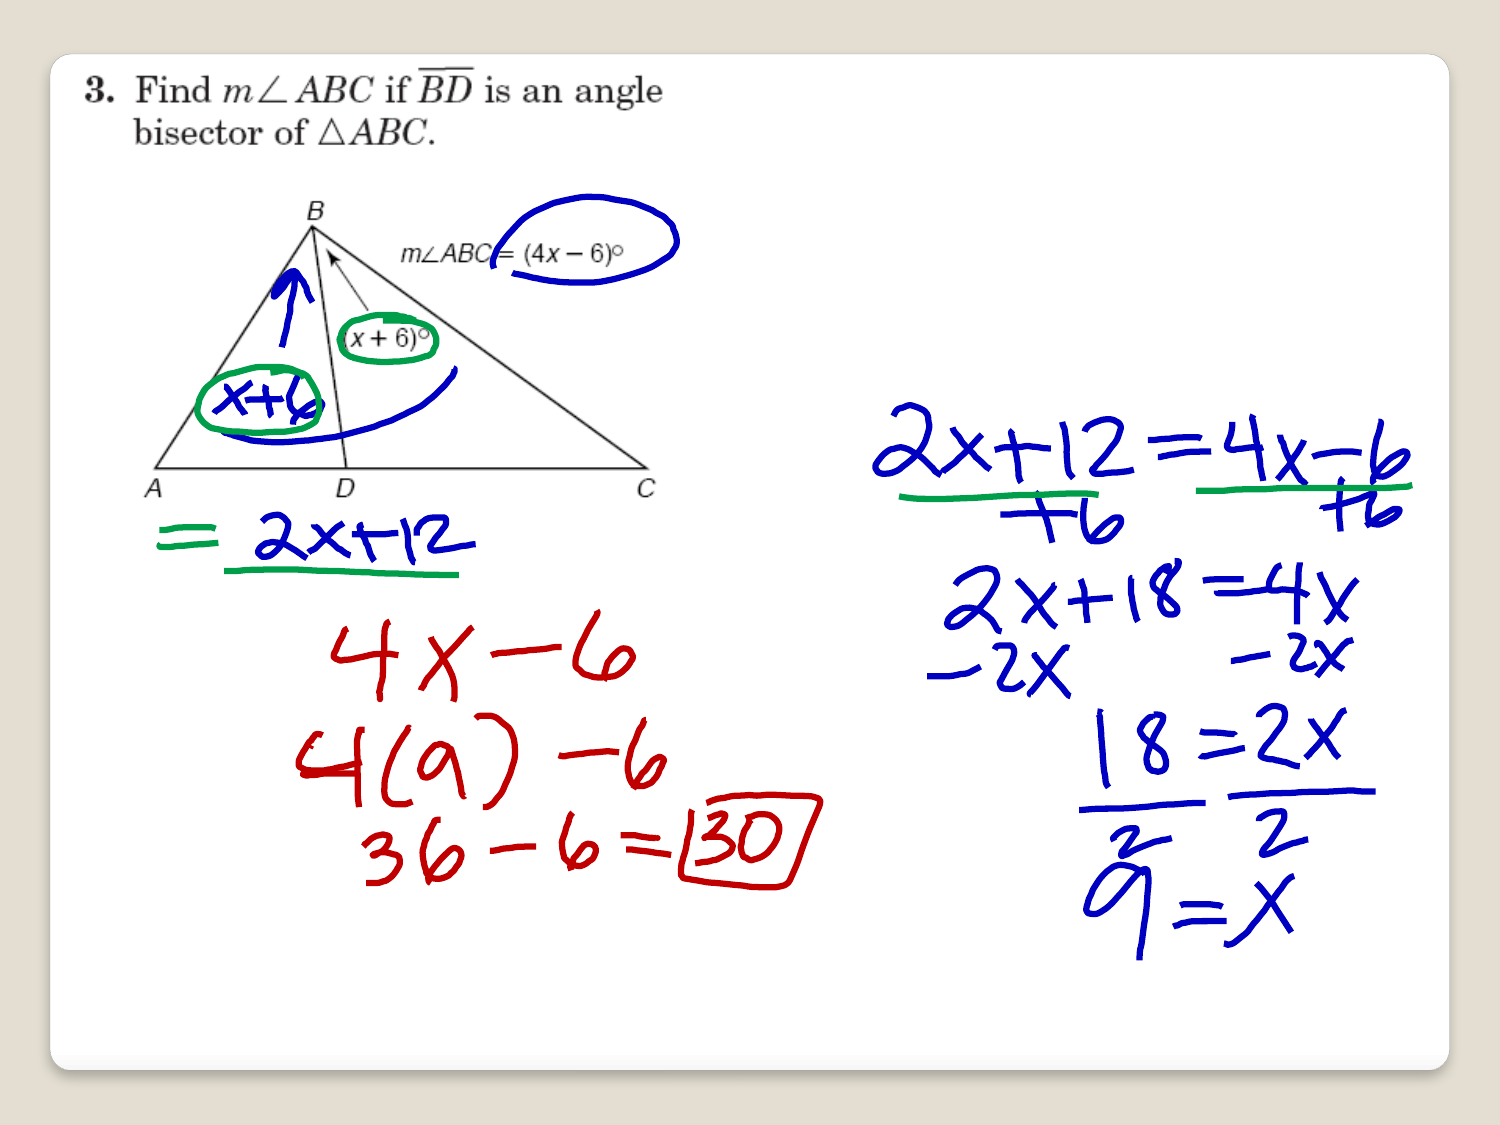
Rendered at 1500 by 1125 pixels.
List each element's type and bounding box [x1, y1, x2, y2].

text_box [158, 543, 206, 548]
text_box [875, 404, 1408, 961]
text_box [302, 771, 356, 777]
text_box [558, 750, 620, 758]
text_box [680, 793, 821, 888]
text_box [362, 833, 401, 884]
picture [62, 62, 772, 510]
text_box [419, 743, 466, 798]
text_box [620, 834, 653, 839]
text_box [159, 526, 206, 531]
text_box [475, 715, 516, 808]
text_box [333, 610, 634, 702]
text_box [561, 812, 597, 871]
text_box [356, 729, 365, 808]
text_box [489, 845, 537, 852]
text_box [213, 196, 677, 563]
text_box [626, 848, 672, 856]
text_box [626, 719, 665, 790]
text_box [297, 733, 356, 772]
text_box [383, 726, 413, 806]
text_box [653, 835, 662, 842]
text_box [421, 819, 463, 884]
